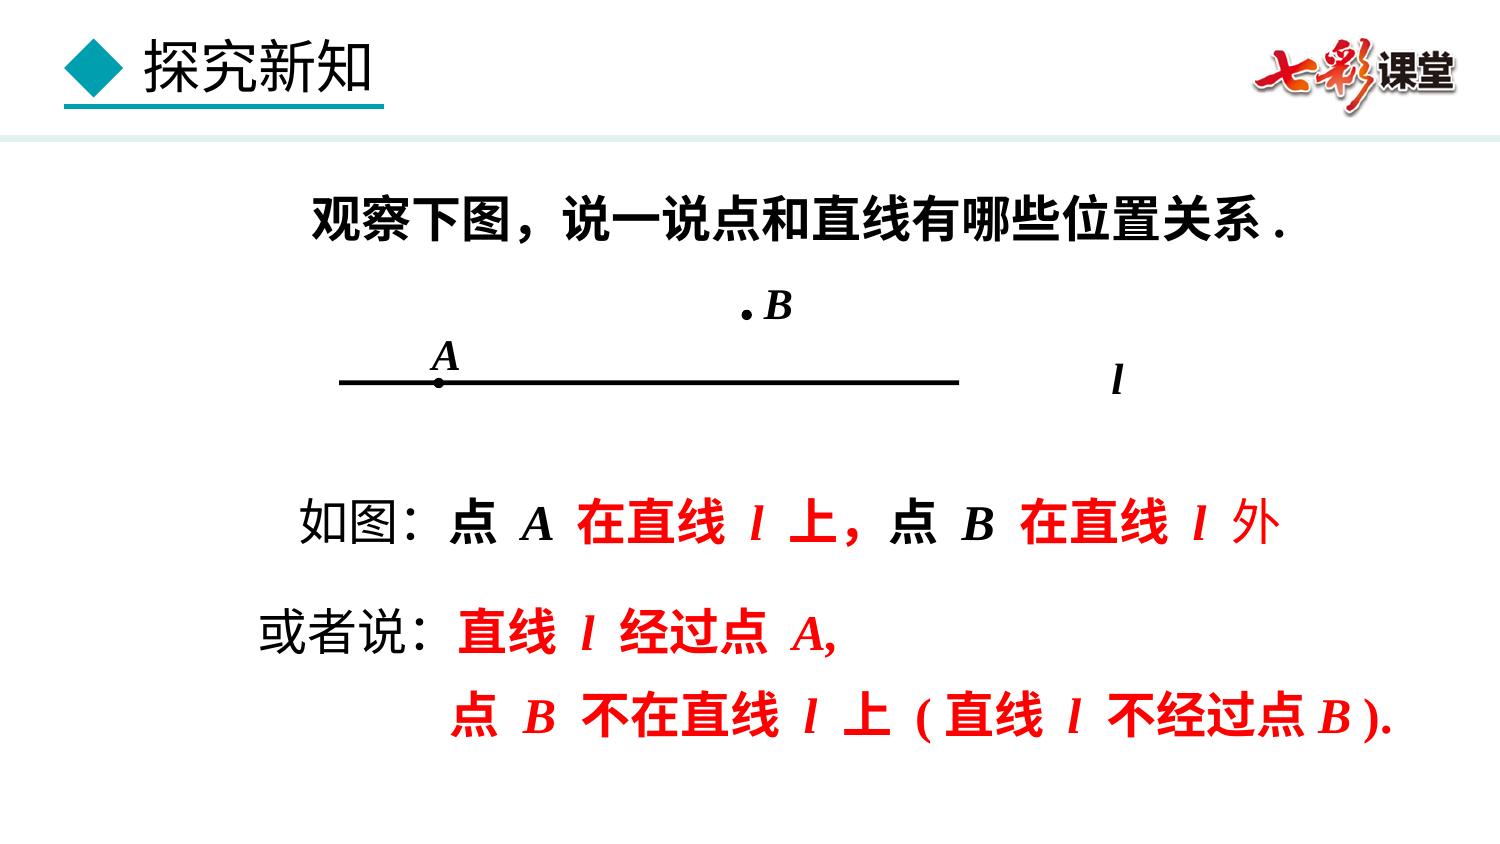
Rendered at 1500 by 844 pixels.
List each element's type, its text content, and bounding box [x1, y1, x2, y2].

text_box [742, 268, 809, 337]
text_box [416, 319, 477, 388]
text_box 如图：点 A 在直线 l 上，点 B 在直线 l 外 [283, 453, 1346, 559]
picture [1249, 32, 1461, 118]
text_box 观察下图，说一说点和直线有哪些位置关系. [296, 150, 1302, 256]
text_box 或者说：直线 l 经过点 A, 点 B 不在直线 l 上 (直线 l 不经过点B ). [242, 569, 1408, 752]
text_box l [1096, 342, 1139, 411]
